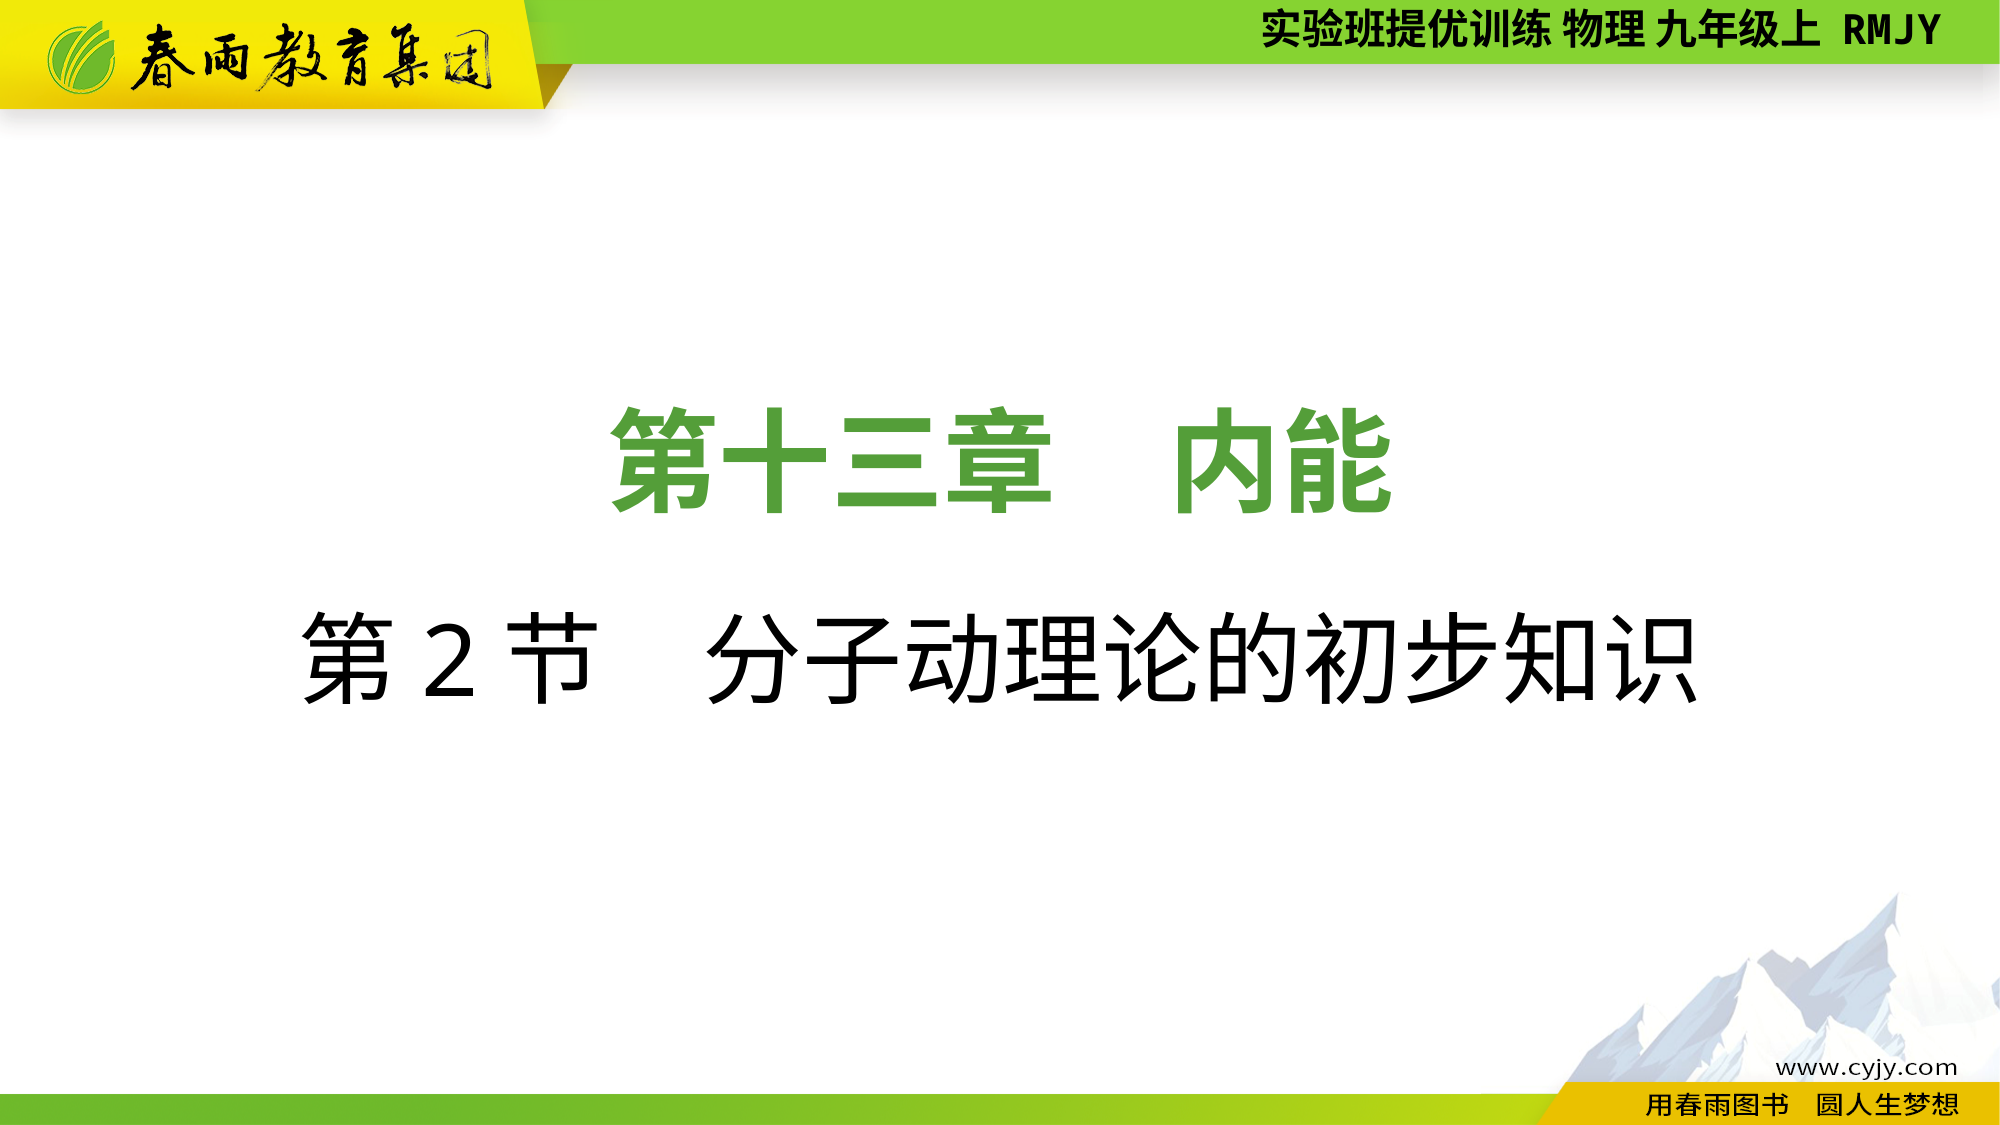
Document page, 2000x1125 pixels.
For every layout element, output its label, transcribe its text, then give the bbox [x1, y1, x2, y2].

text_box 第十三章 内能 [54, 316, 1946, 528]
text_box 第2节 分子动理论的初步知识 [54, 528, 1946, 724]
picture [0, 0, 2000, 1125]
